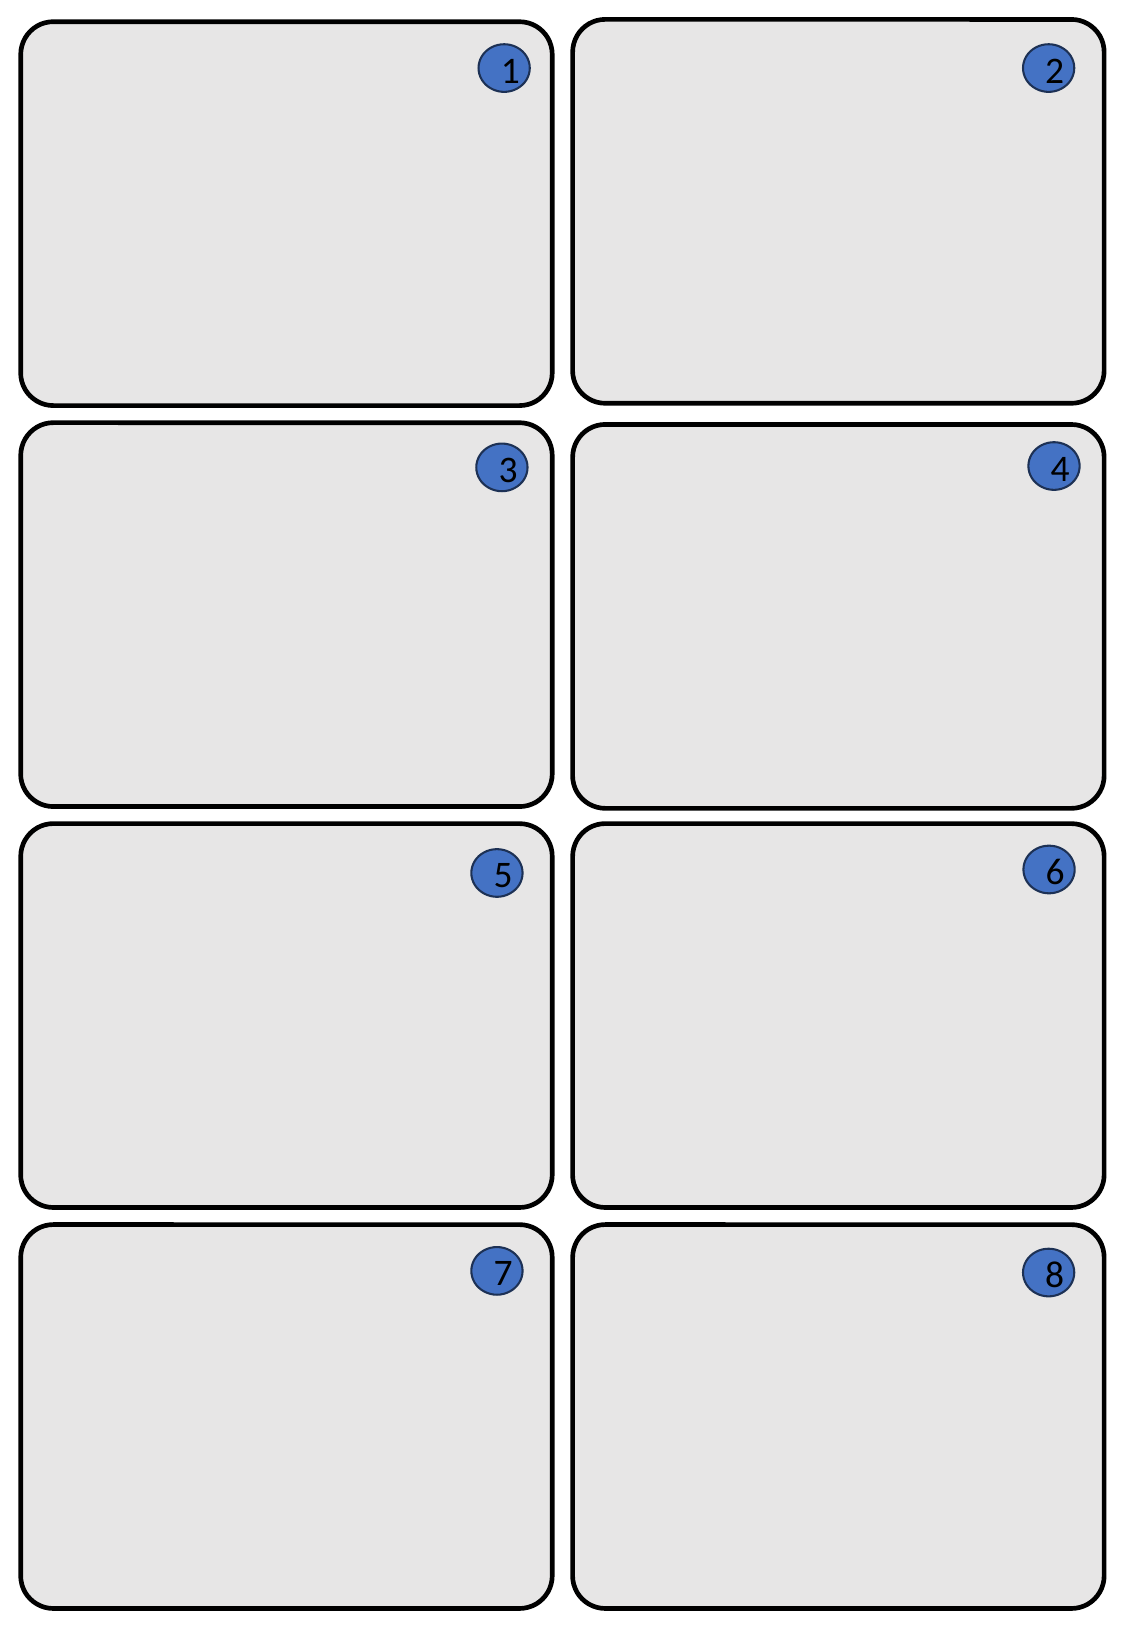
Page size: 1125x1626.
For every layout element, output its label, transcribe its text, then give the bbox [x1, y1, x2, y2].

text_box [19, 421, 554, 808]
text_box 7 [470, 1246, 524, 1296]
text_box 5 [470, 848, 524, 898]
text_box [19, 20, 554, 407]
text_box [571, 1223, 1106, 1610]
text_box 3 [475, 442, 529, 493]
text_box 6 [1022, 844, 1076, 895]
text_box 8 [1021, 1247, 1076, 1298]
text_box 2 [1021, 43, 1076, 93]
text_box 4 [1027, 441, 1081, 491]
text_box [19, 822, 554, 1209]
text_box [571, 822, 1106, 1209]
text_box [19, 1223, 554, 1610]
text_box [571, 423, 1106, 810]
text_box 1 [477, 43, 531, 93]
text_box [571, 18, 1106, 405]
